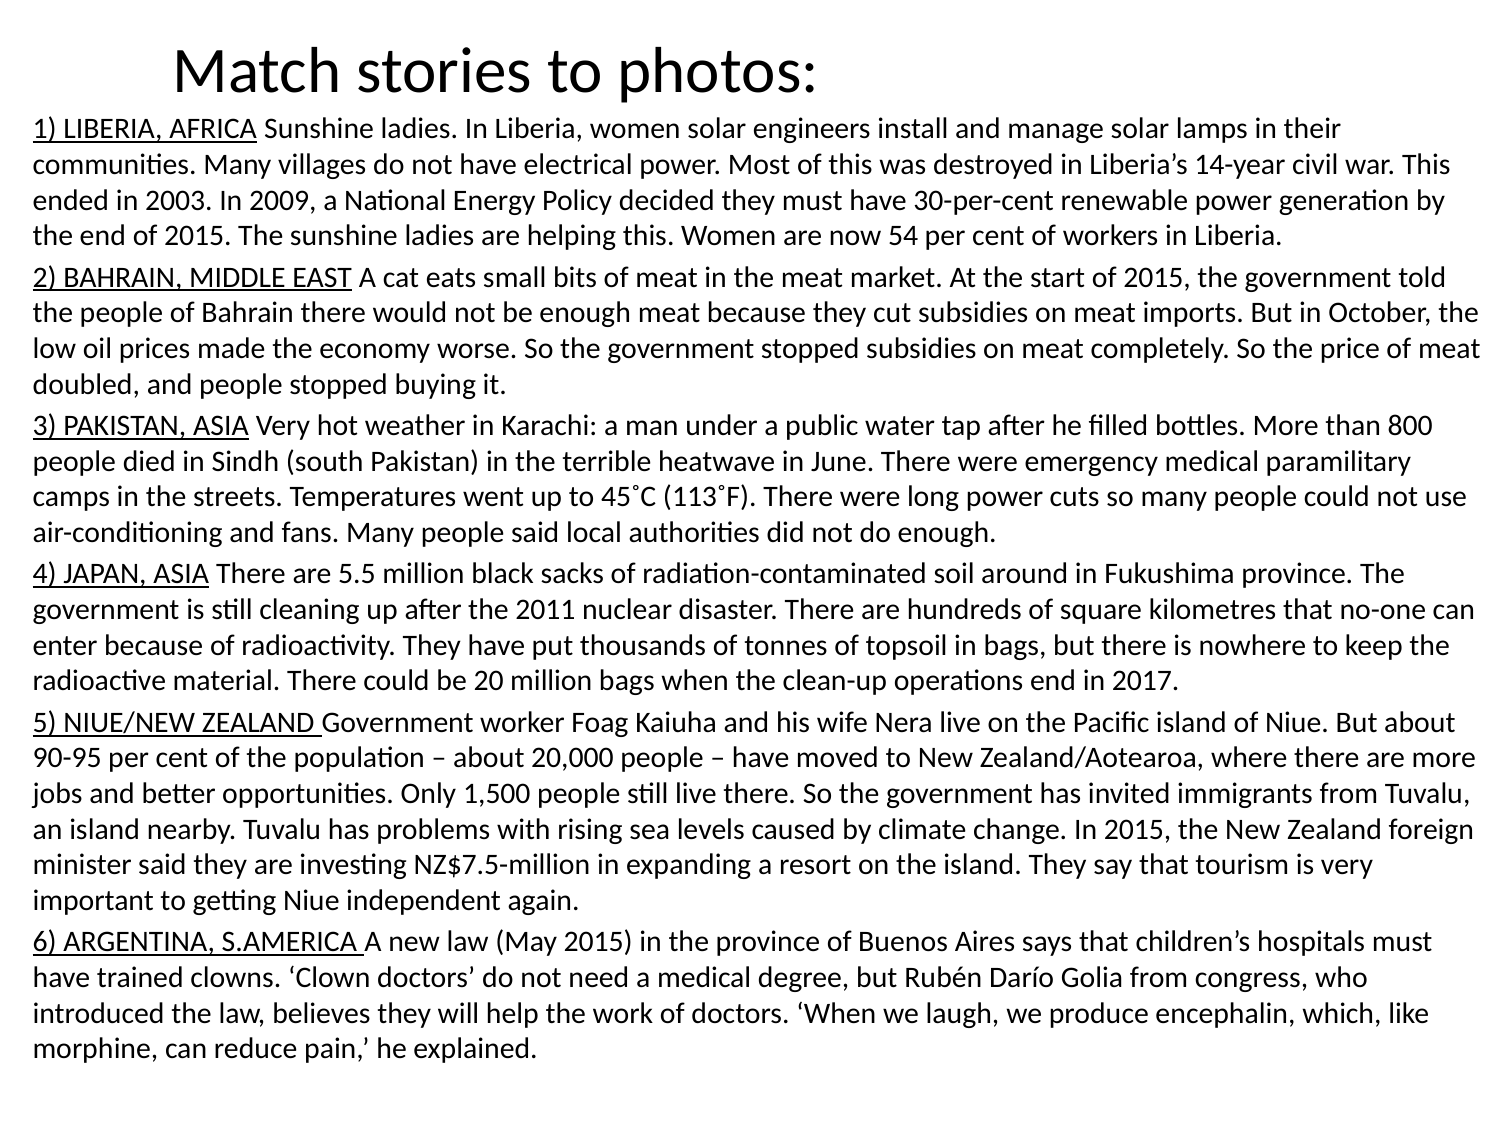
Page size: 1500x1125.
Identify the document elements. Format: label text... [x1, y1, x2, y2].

title Match stories to photos: [41, 19, 951, 101]
list 1) LIBERIA, AFRICA Sunshine ladies. In Liberia, women solar engineers install and manage solar lamps in their communities. Many villages do not have electrical power. Most of this was destroyed in Liberia’s 14-year civil war. This ended in 2003. In 2009, a National Energy Policy decided they must have 30-per-cent renewable power generation by the end of 2015. The sunshine ladies are helping this. Women are now 54 per cent of workers in Liberia. 2) BAHRAIN, MIDDLE EAST A cat eats small bits of meat in the meat market. At the start of 2015, the government told the people of Bahrain there would not be enough meat because they cut subsidies on meat imports. But in October, the low oil prices made the economy worse. So the government stopped subsidies on meat completely. So the price of meat doubled, and people stopped buying it. 3) PAKISTAN, ASIA Very hot weather in Karachi: a man under a public water tap after he filled bottles. More than 800 people died in Sindh (south Pakistan) in the terrible heatwave in June. There were emergency medical paramilitary camps in the streets. Temperatures went up to 45˚C (113˚F). There were long power cuts so many people could not use air-conditioning and fans. Many people said local authorities did not do enough. 4) JAPAN, ASIA There are 5.5 million black sacks of radiation-contaminated soil around in Fukushima province. The government is still cleaning up after the 2011 nuclear disaster. There are hundreds of square kilometres that no-one can enter because of radioactivity. They have put thousands of tonnes of topsoil in bags, but there is nowhere to keep the radioactive material. There could be 20 million bags when the clean-up operations end in 2017. 5) NIUE/NEW ZEALAND Government worker Foag Kaiuha and his wife Nera live on the Pacific island of Niue. But about 90-95 per cent of the population – about 20,000 people – have moved to New Zealand/Aotearoa, where there are more jobs and better opportunities. Only 1,500 people still live there. So the government has invited immigrants from Tuvalu, an island nearby. Tuvalu has problems with rising sea levels caused by climate change. In 2015, the New Zealand foreign minister said they are investing NZ$7.5-million in expanding a resort on the island. They say that tourism is very important to getting Niue independent again. 6) ARGENTINA, S.AMERICA A new law (May 2015) in the province of Buenos Aires says that children’s hospitals must have trained clowns. ‘Clown doctors’ do not need a medical degree, but Rubén Darío Golia from congress, who introduced the law, believes they will help the work of doctors. ‘When we laugh, we produce encephalin, which, like morphine, can reduce pain,’ he explained. [17, 101, 1500, 1125]
